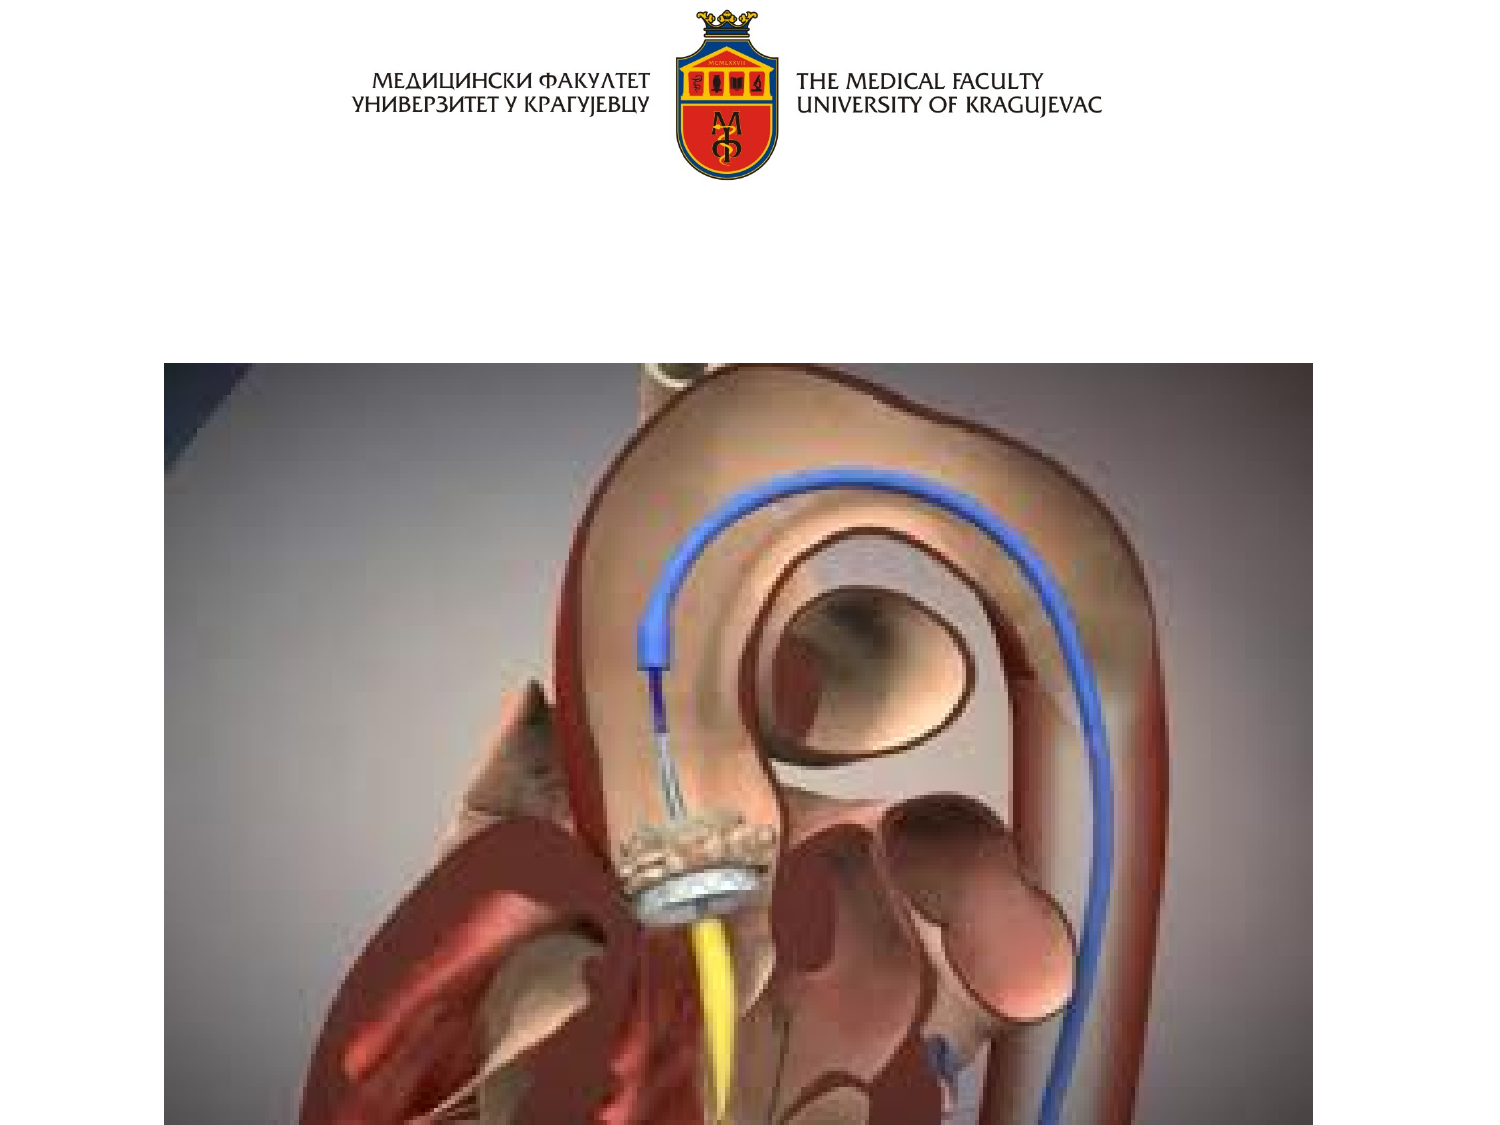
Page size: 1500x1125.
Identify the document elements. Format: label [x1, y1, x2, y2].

picture [328, 0, 1125, 191]
list [163, 362, 1313, 1125]
